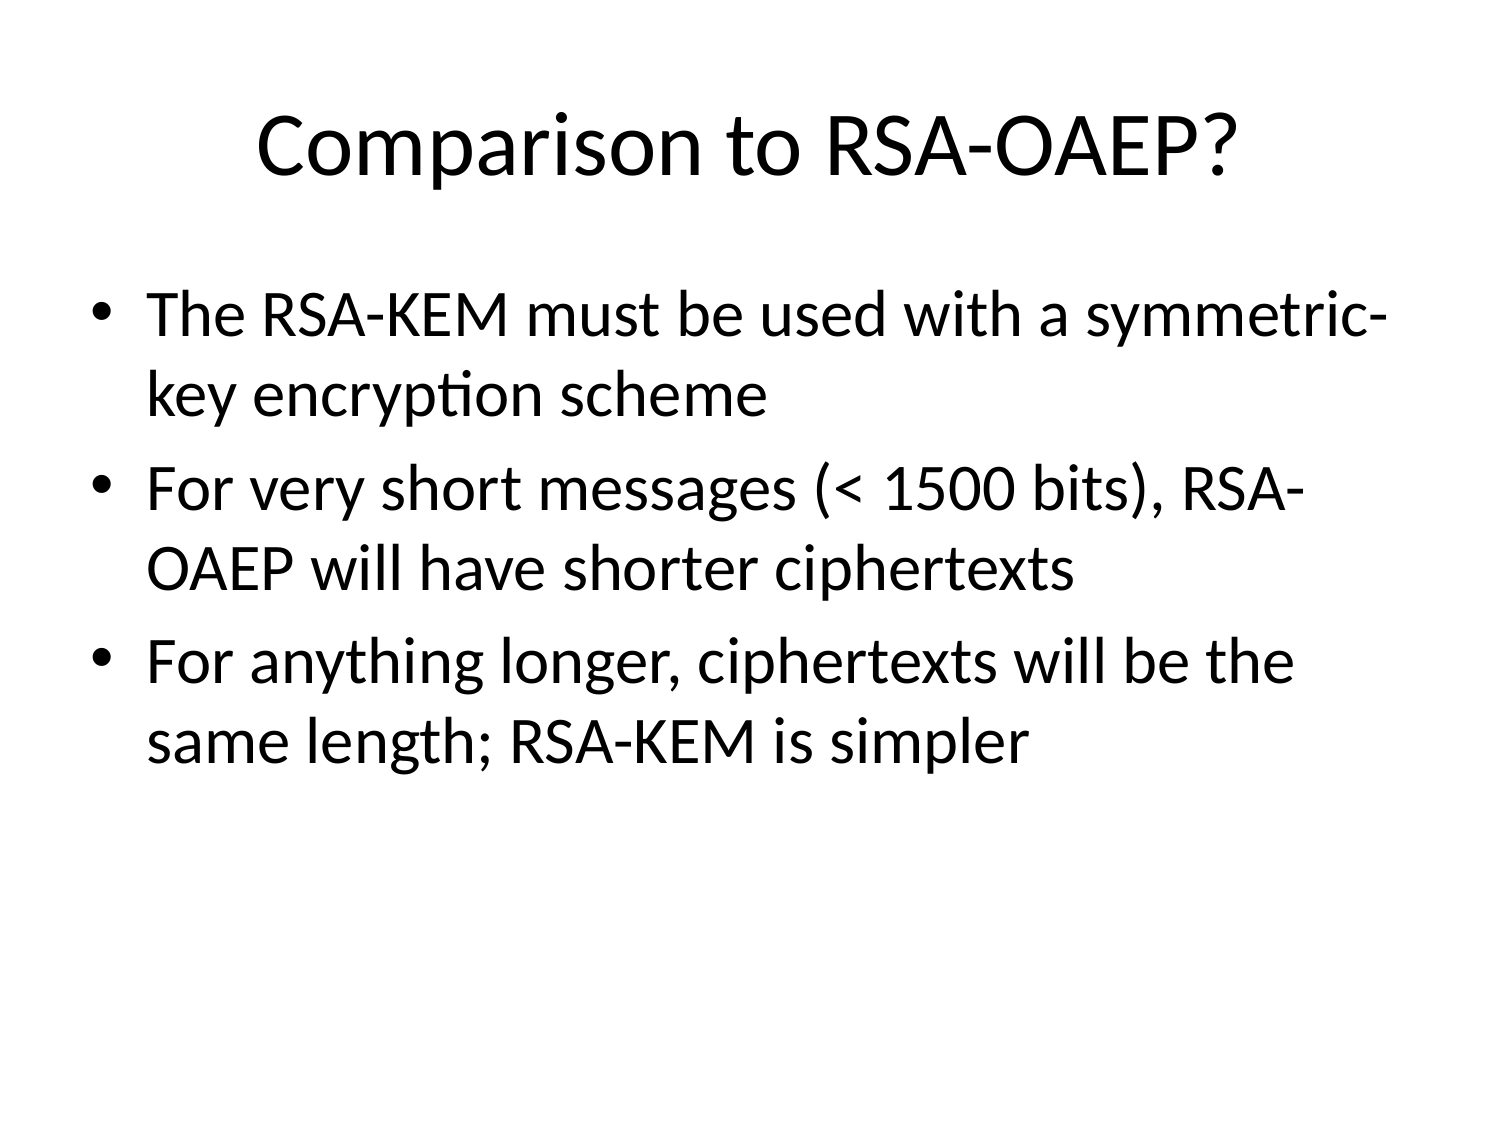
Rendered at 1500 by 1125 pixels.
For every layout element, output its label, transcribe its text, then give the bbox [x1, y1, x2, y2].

title Comparison to RSA-OAEP? [75, 45, 1425, 233]
list The RSA-KEM must be used with a symmetric-key encryption scheme For very short messages (< 1500 bits), RSA-OAEP will have shorter ciphertexts For anything longer, ciphertexts will be the same length; RSA-KEM is simpler [75, 262, 1425, 1005]
